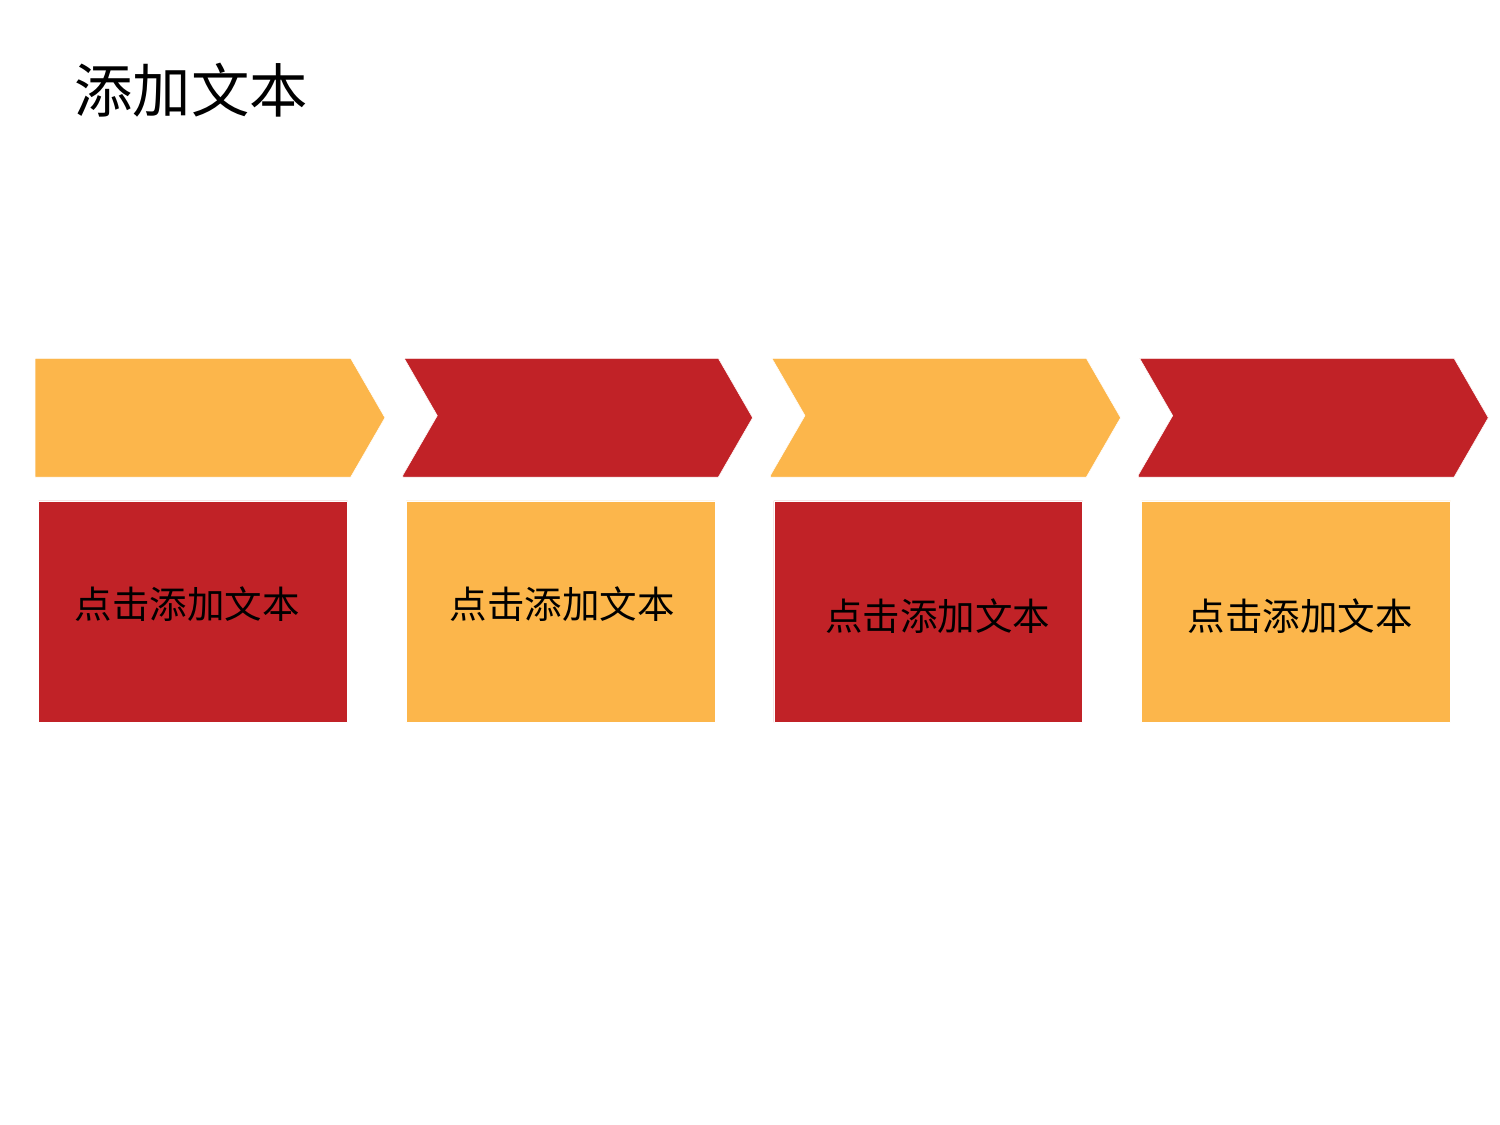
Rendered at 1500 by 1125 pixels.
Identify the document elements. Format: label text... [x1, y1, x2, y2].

text_box [38, 500, 348, 723]
text_box 点击添加文本 [1173, 585, 1428, 646]
text_box 添加文本 [60, 46, 323, 132]
text_box [406, 500, 715, 723]
text_box [35, 358, 385, 478]
text_box [770, 358, 1121, 478]
text_box [773, 500, 1083, 723]
text_box [1138, 358, 1489, 478]
text_box [1141, 500, 1451, 723]
text_box 点击添加文本 [434, 574, 690, 634]
text_box 点击添加文本 [59, 574, 315, 634]
text_box [402, 358, 753, 478]
text_box 点击添加文本 [810, 585, 1065, 646]
